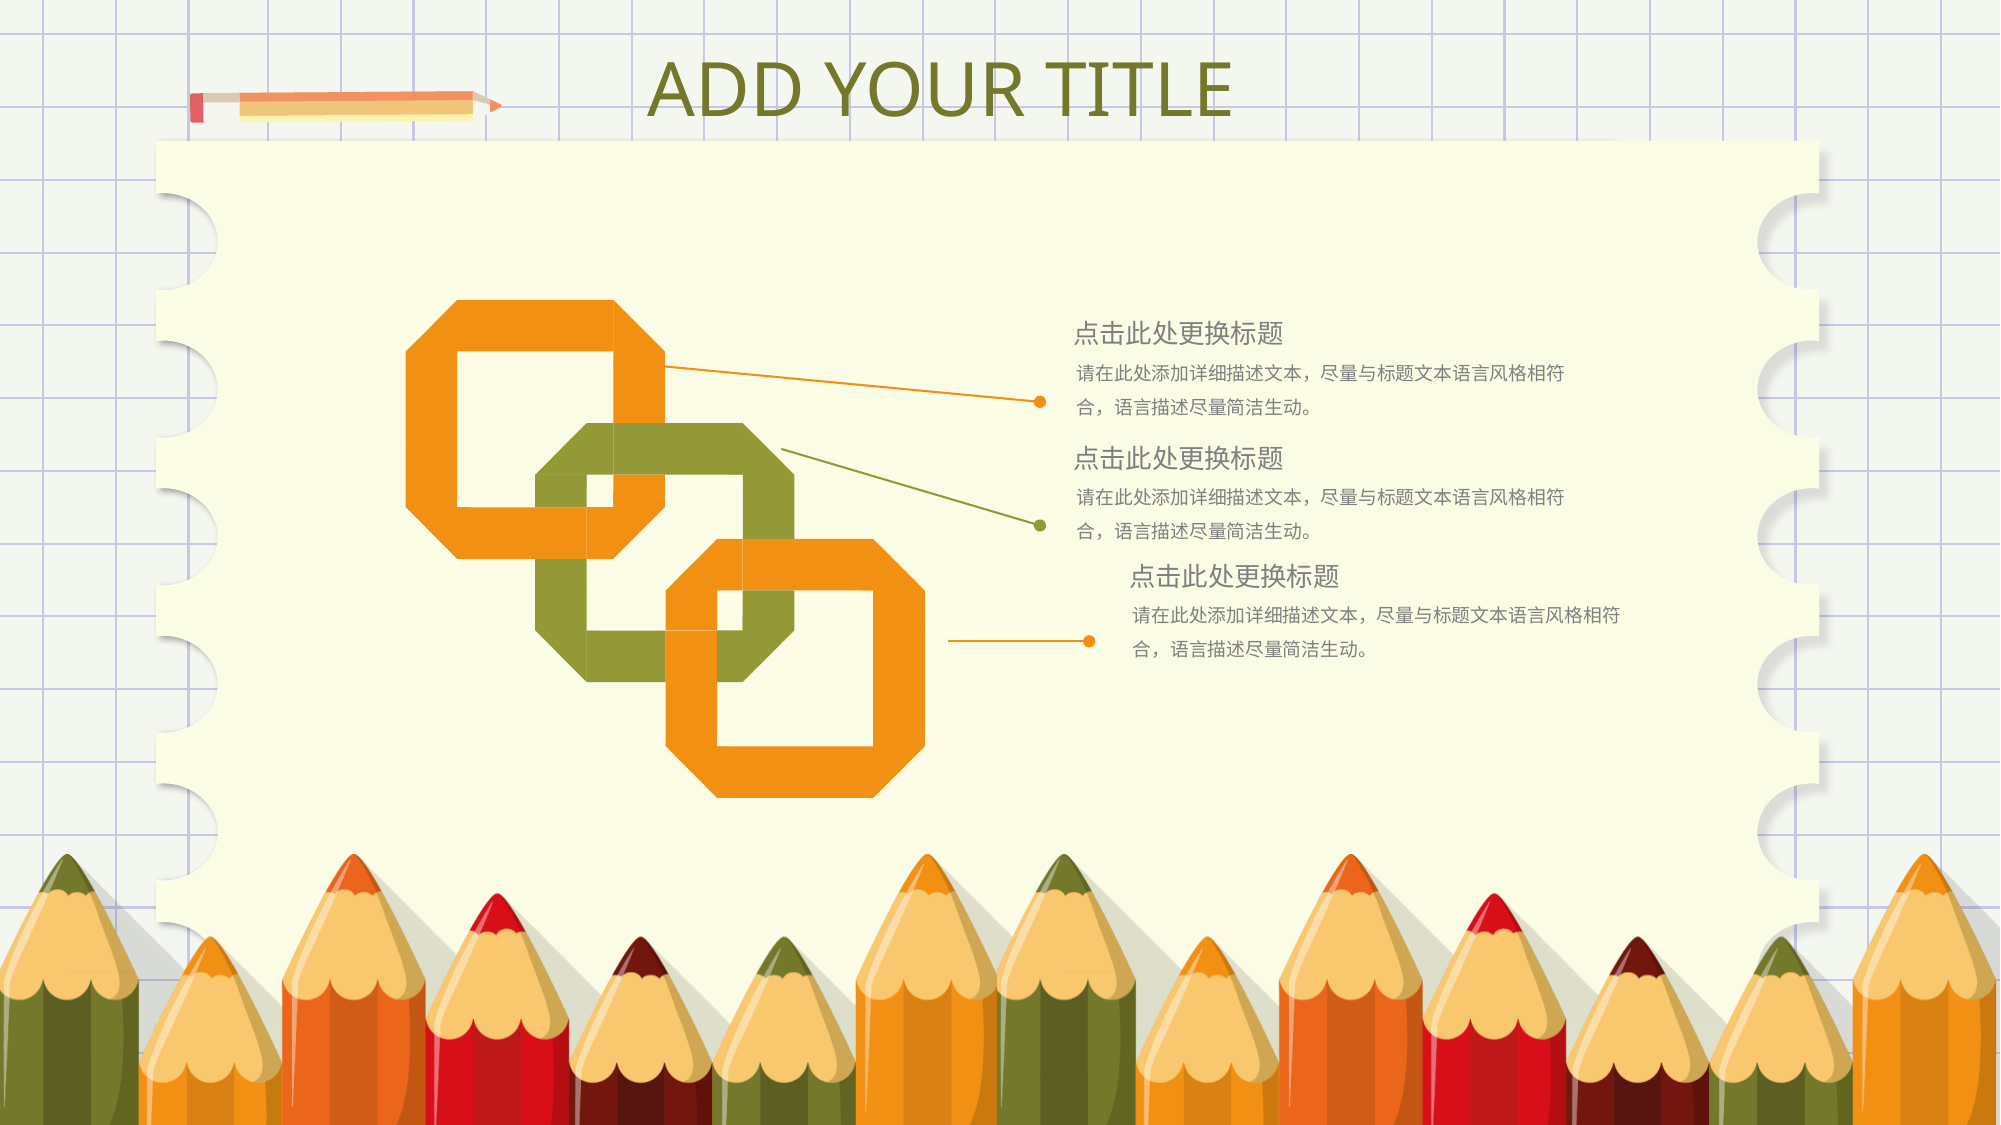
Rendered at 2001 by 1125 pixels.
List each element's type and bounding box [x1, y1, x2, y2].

text_box [639, 296, 1591, 423]
text_box [405, 299, 925, 799]
text_box [768, 420, 1592, 548]
picture [0, 854, 2001, 1125]
text_box [948, 538, 1648, 666]
